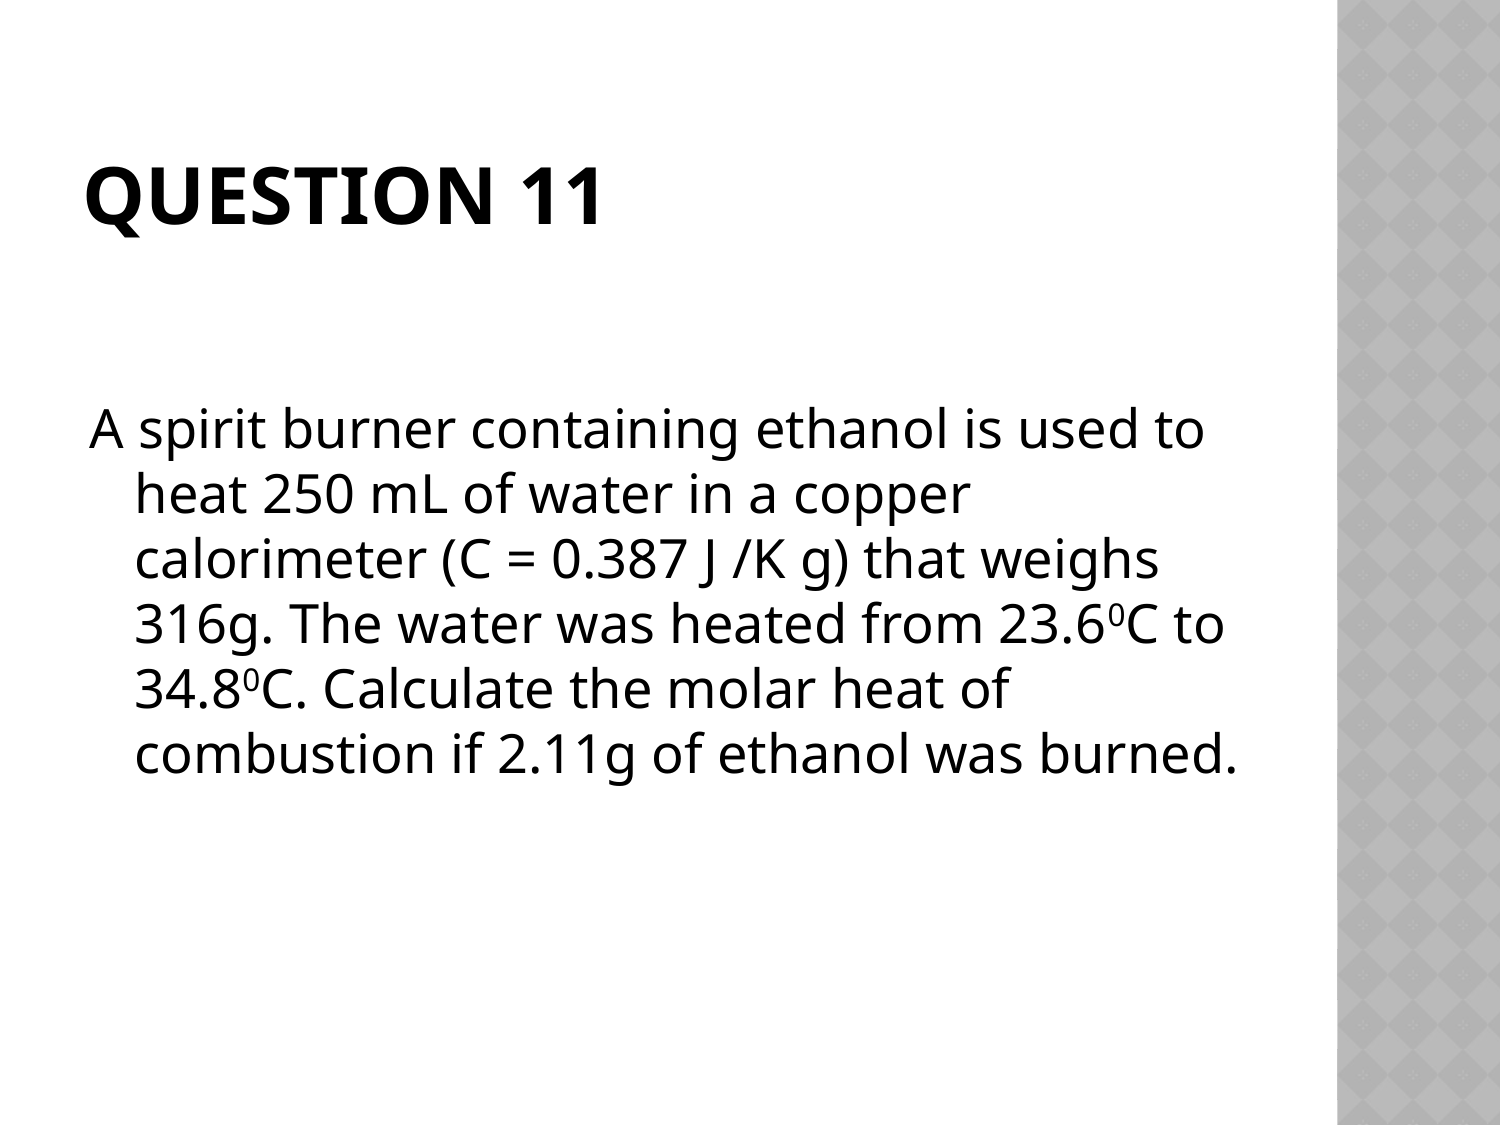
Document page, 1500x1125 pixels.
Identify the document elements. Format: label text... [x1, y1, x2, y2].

title Question 11 [75, 52, 1263, 240]
list A spirit burner containing ethanol is used to heat 250 mL of water in a copper calorimeter (C = 0.387 J /K g) that weighs 316g. The water was heated from 23.60C to 34.80C. Calculate the molar heat of combustion if 2.11g of ethanol was burned. [75, 386, 1263, 1059]
